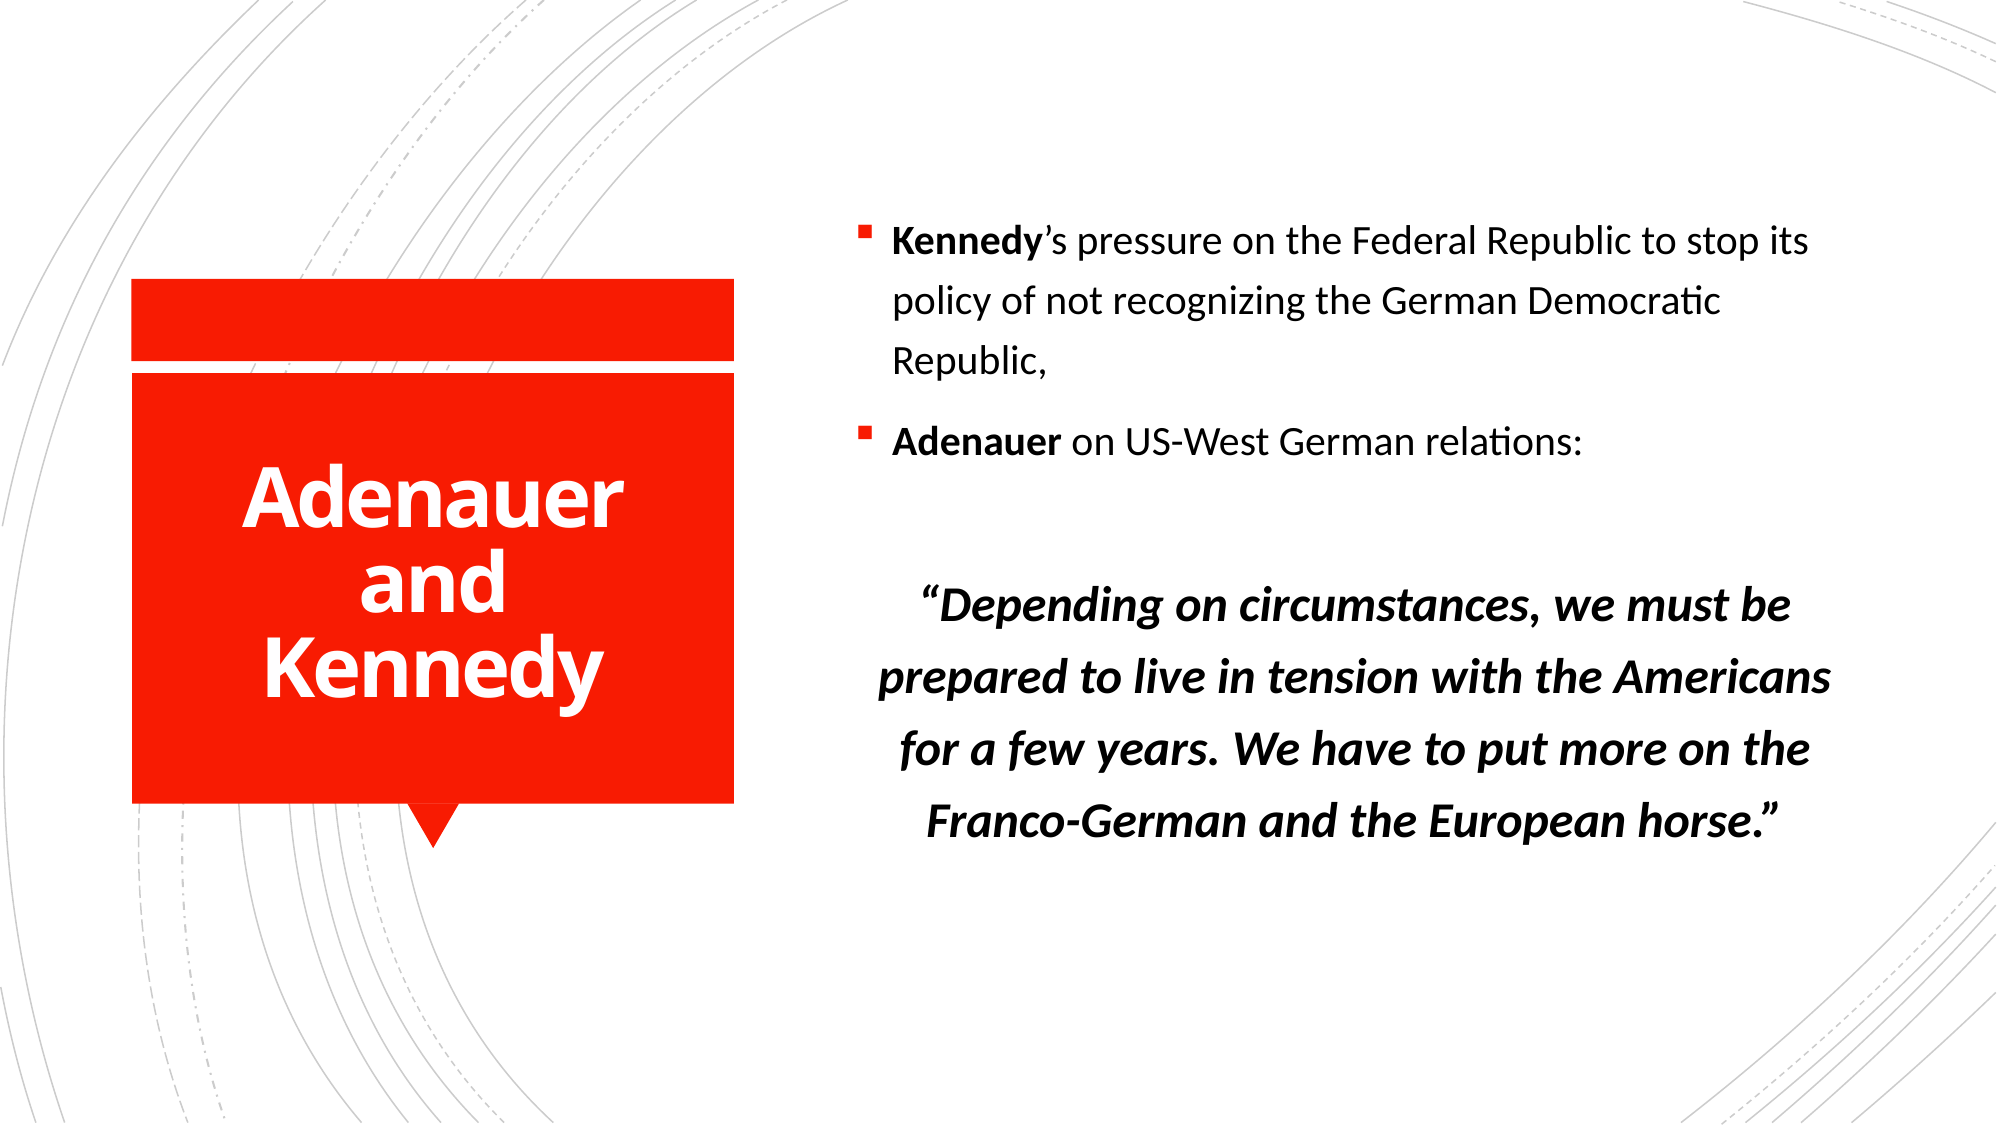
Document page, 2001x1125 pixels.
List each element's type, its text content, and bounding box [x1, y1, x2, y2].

list Kennedy’s pressure on the Federal Republic to stop its policy of not recognizing the German Democratic Republic, Adenauer on US-West German relations: “Depending on circumstances, we must be prepared to live in tension with the Americans for a few years. We have to put more on the Franco-German and the European horse.” [839, 131, 1871, 993]
title Adenauer and Kennedy [145, 385, 720, 789]
